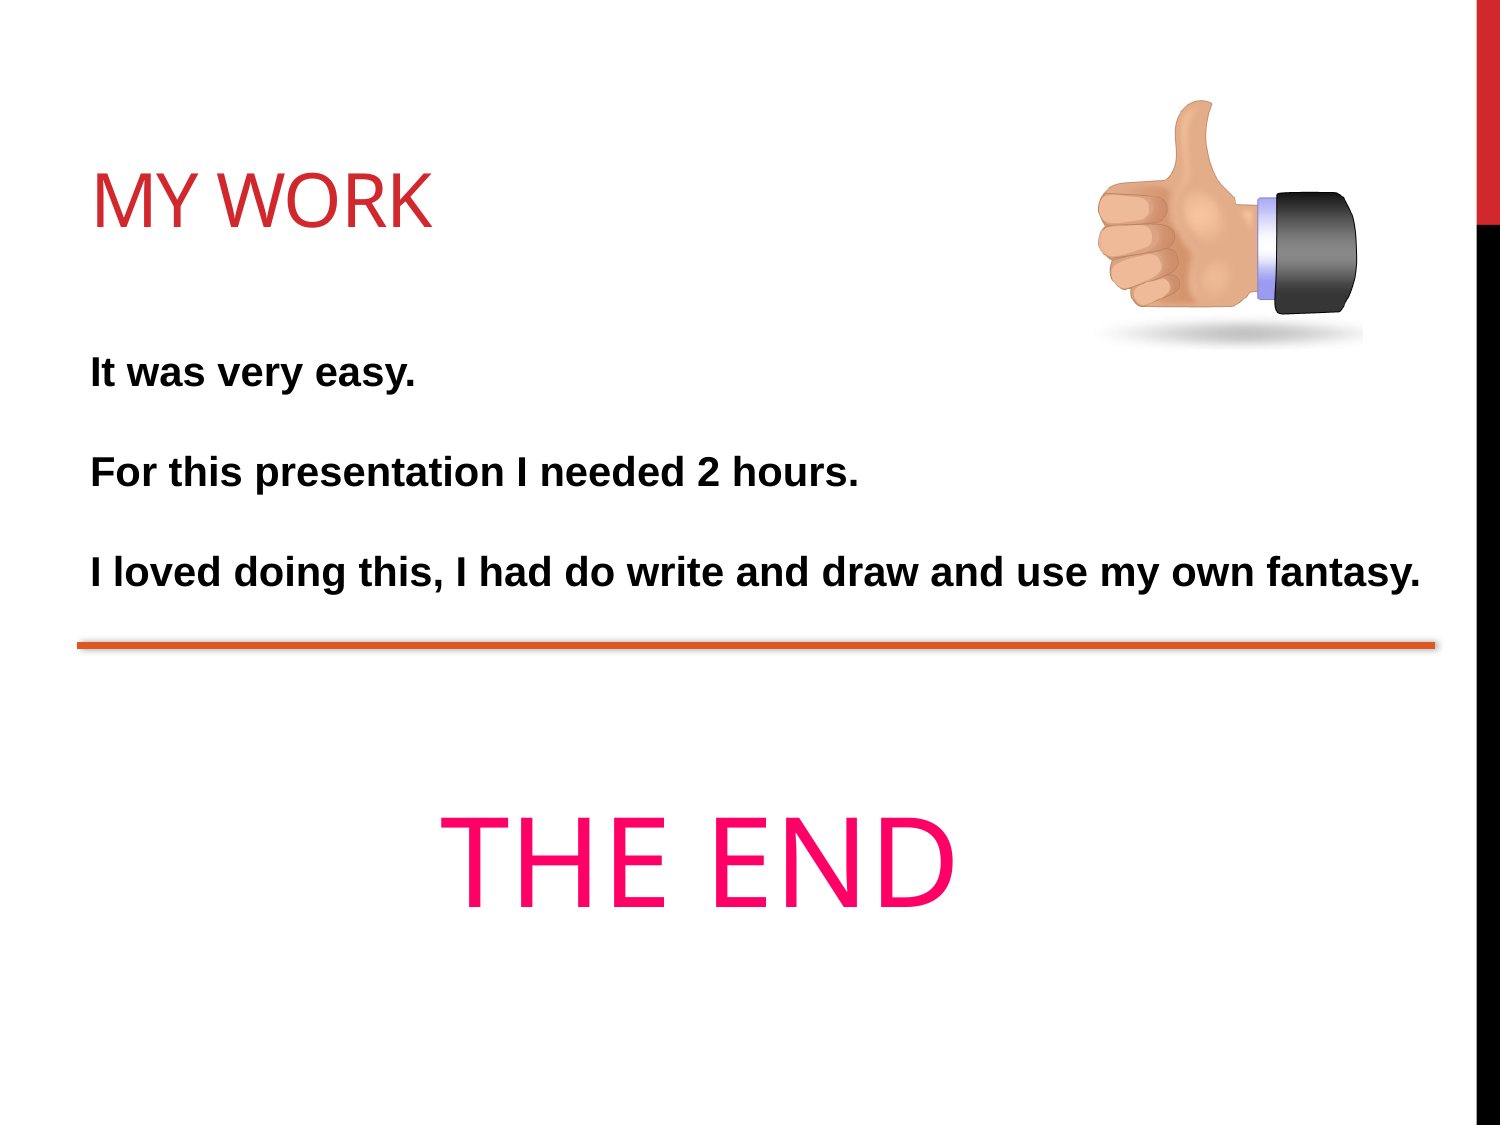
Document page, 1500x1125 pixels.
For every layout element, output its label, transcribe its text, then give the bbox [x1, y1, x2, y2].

list It was very easy. For this presentation I needed 2 hours. I loved doing this, I had do write and draw and use my own fantasy. [75, 287, 1447, 1005]
text_box THE END [310, 775, 1091, 940]
title My work [75, 25, 1025, 250]
picture [1089, 77, 1363, 351]
